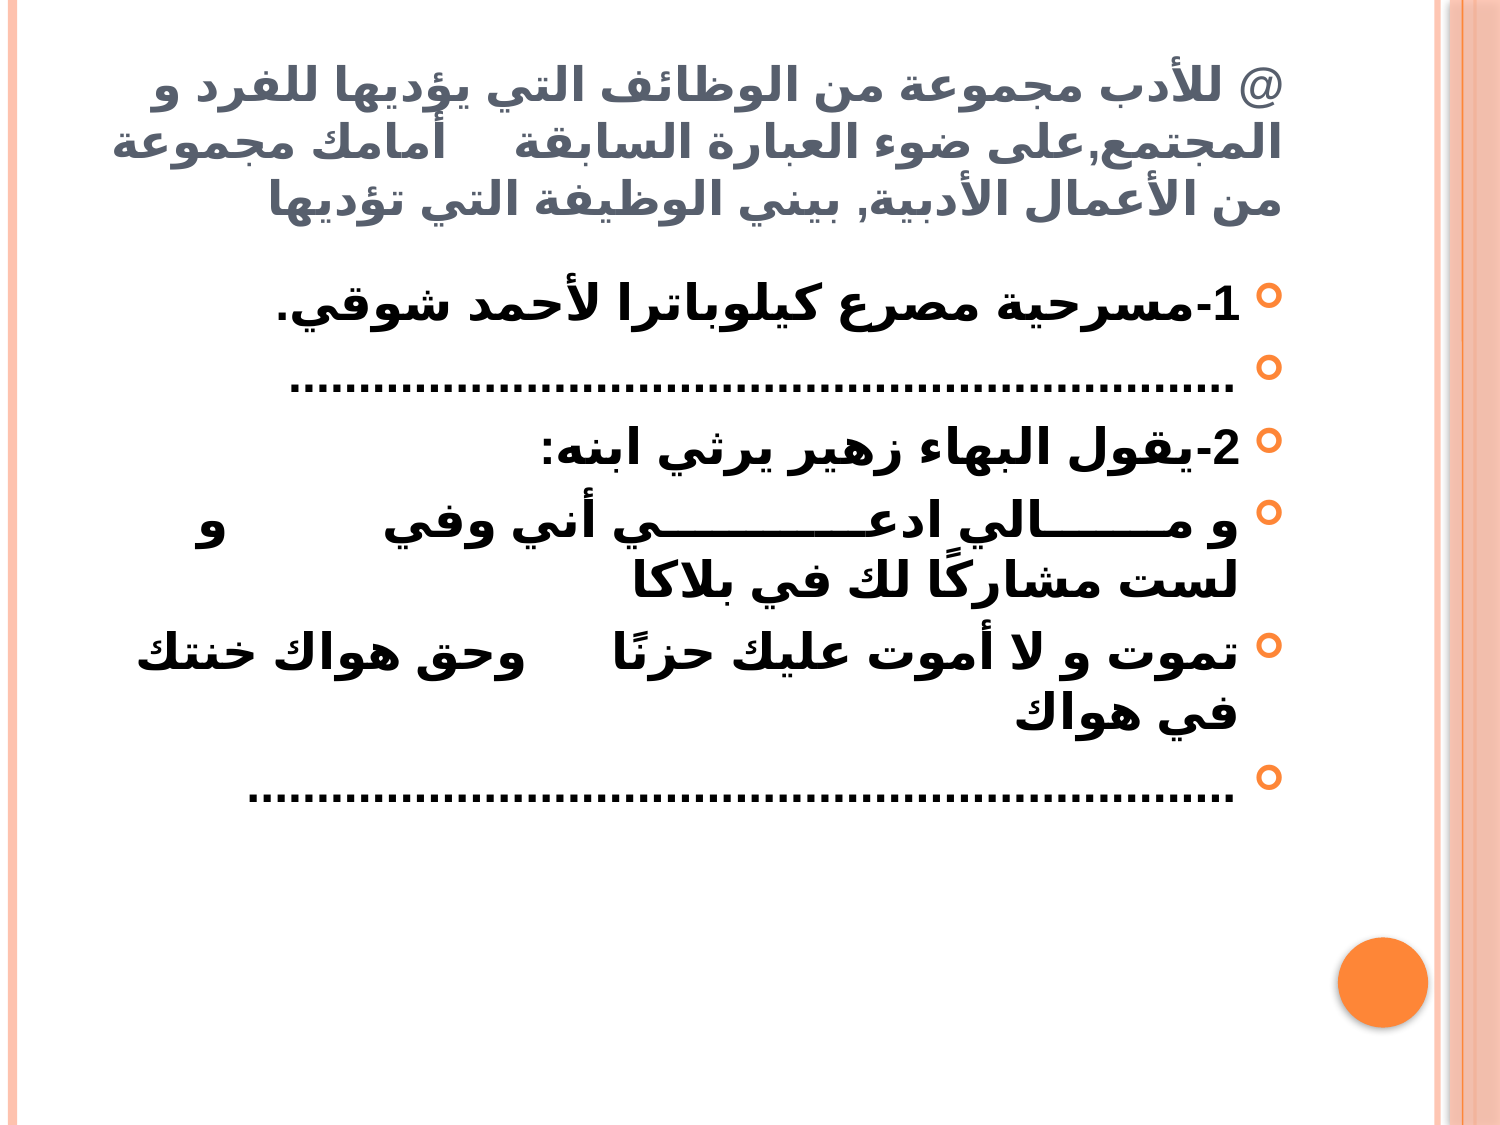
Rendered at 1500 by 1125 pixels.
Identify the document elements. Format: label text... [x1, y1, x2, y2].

title @ للأدب مجموعة من الوظائف التي يؤديها للفرد و المجتمع,على ضوء العبارة السابقة أمامك مجموعة من الأعمال الأدبية, بيني الوظيفة التي تؤديها [75, 0, 1300, 233]
list 1-مسرحية مصرع كيلوباترا لأحمد شوقي. .................................................................... 2-يقول البهاء زهير يرثي ابنه: و مـــــــالي ادعــــــــــــي أني وفي و لست مشاركًا لك في بلاكا تموت و لا أموت عليك حزنًا وحق هواك خنتك في هواك ....................................................................... [74, 262, 1301, 1063]
